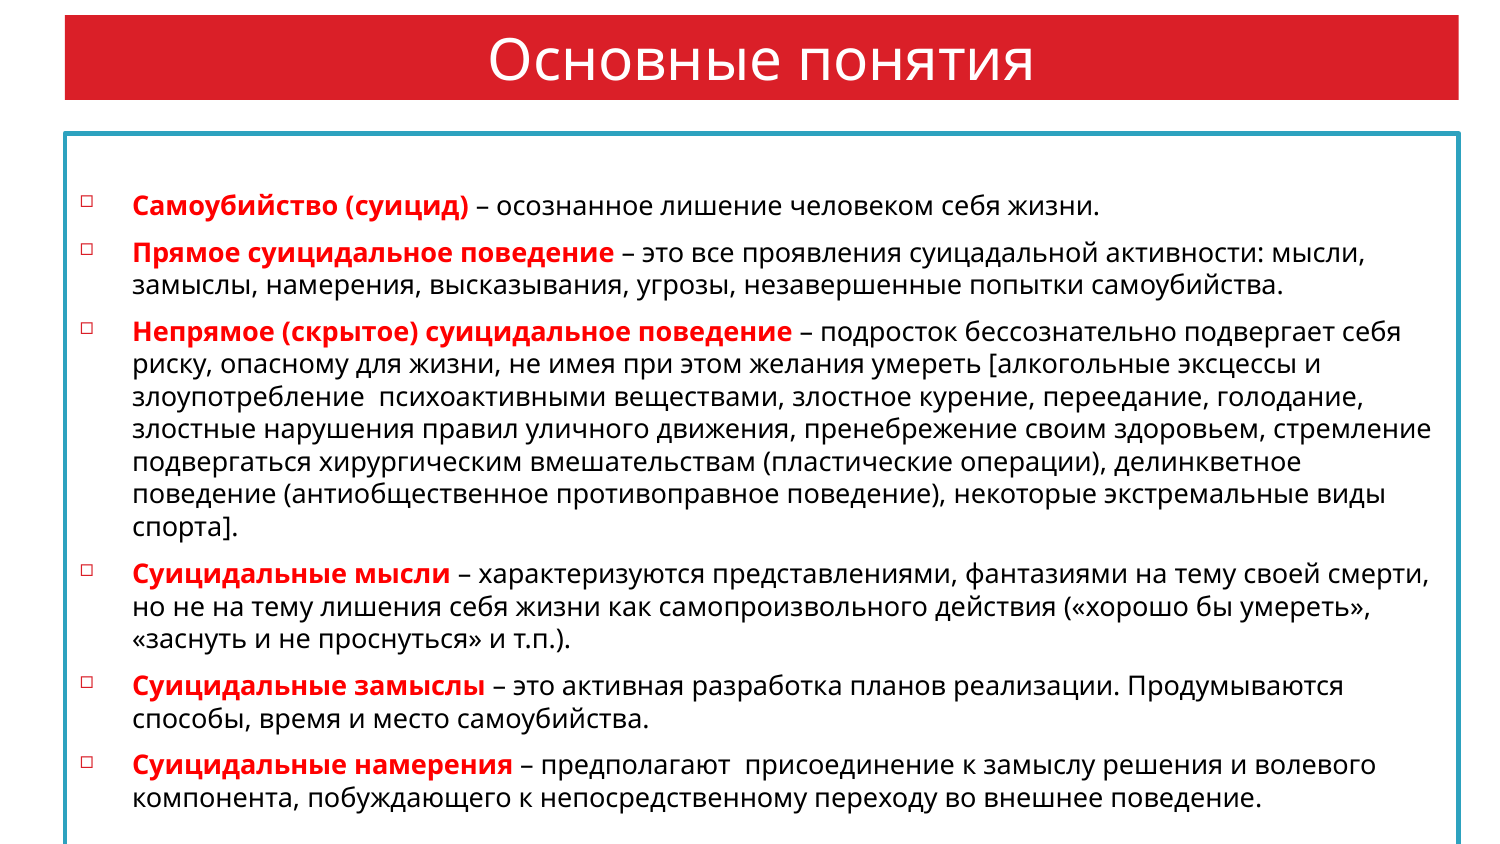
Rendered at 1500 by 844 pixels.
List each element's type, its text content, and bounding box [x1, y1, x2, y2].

text_box Самоубийство (суицид) – осознанное лишение человеком себя жизни. Прямое суицидальное поведение – это все проявления суицадальной активности: мысли, замыслы, намерения, высказывания, угрозы, незавершенные попытки самоубийства. Непрямое (скрытое) суицидальное поведение – подросток бессознательно подвергает себя риску, опасному для жизни, не имея при этом желания умереть [алкогольные эксцессы и злоупотребление психоактивными веществами, злостное курение, переедание, голодание, злостные нарушения правил уличного движения, пренебрежение своим здоровьем, стремление подвергаться хирургическим вмешательствам (пластические операции), делинкветное поведение (антиобщественное противоправное поведение), некоторые экстремальные виды спорта]. Суицидальные мысли – характеризуются представлениями, фантазиями на тему своей смерти, но не на тему лишения себя жизни как самопроизвольного действия («хорошо бы умереть», «заснуть и не проснуться» и т.п.). Суицидальные замыслы – это активная разработка планов реализации. Продумываются способы, время и место самоубийства. Суицидальные намерения – предполагают присоединение к замыслу решения и волевого компонента, побуждающего к непосредственному переходу во внешнее поведение. [64, 133, 1459, 844]
text_box Основные понятия [64, 15, 1459, 100]
